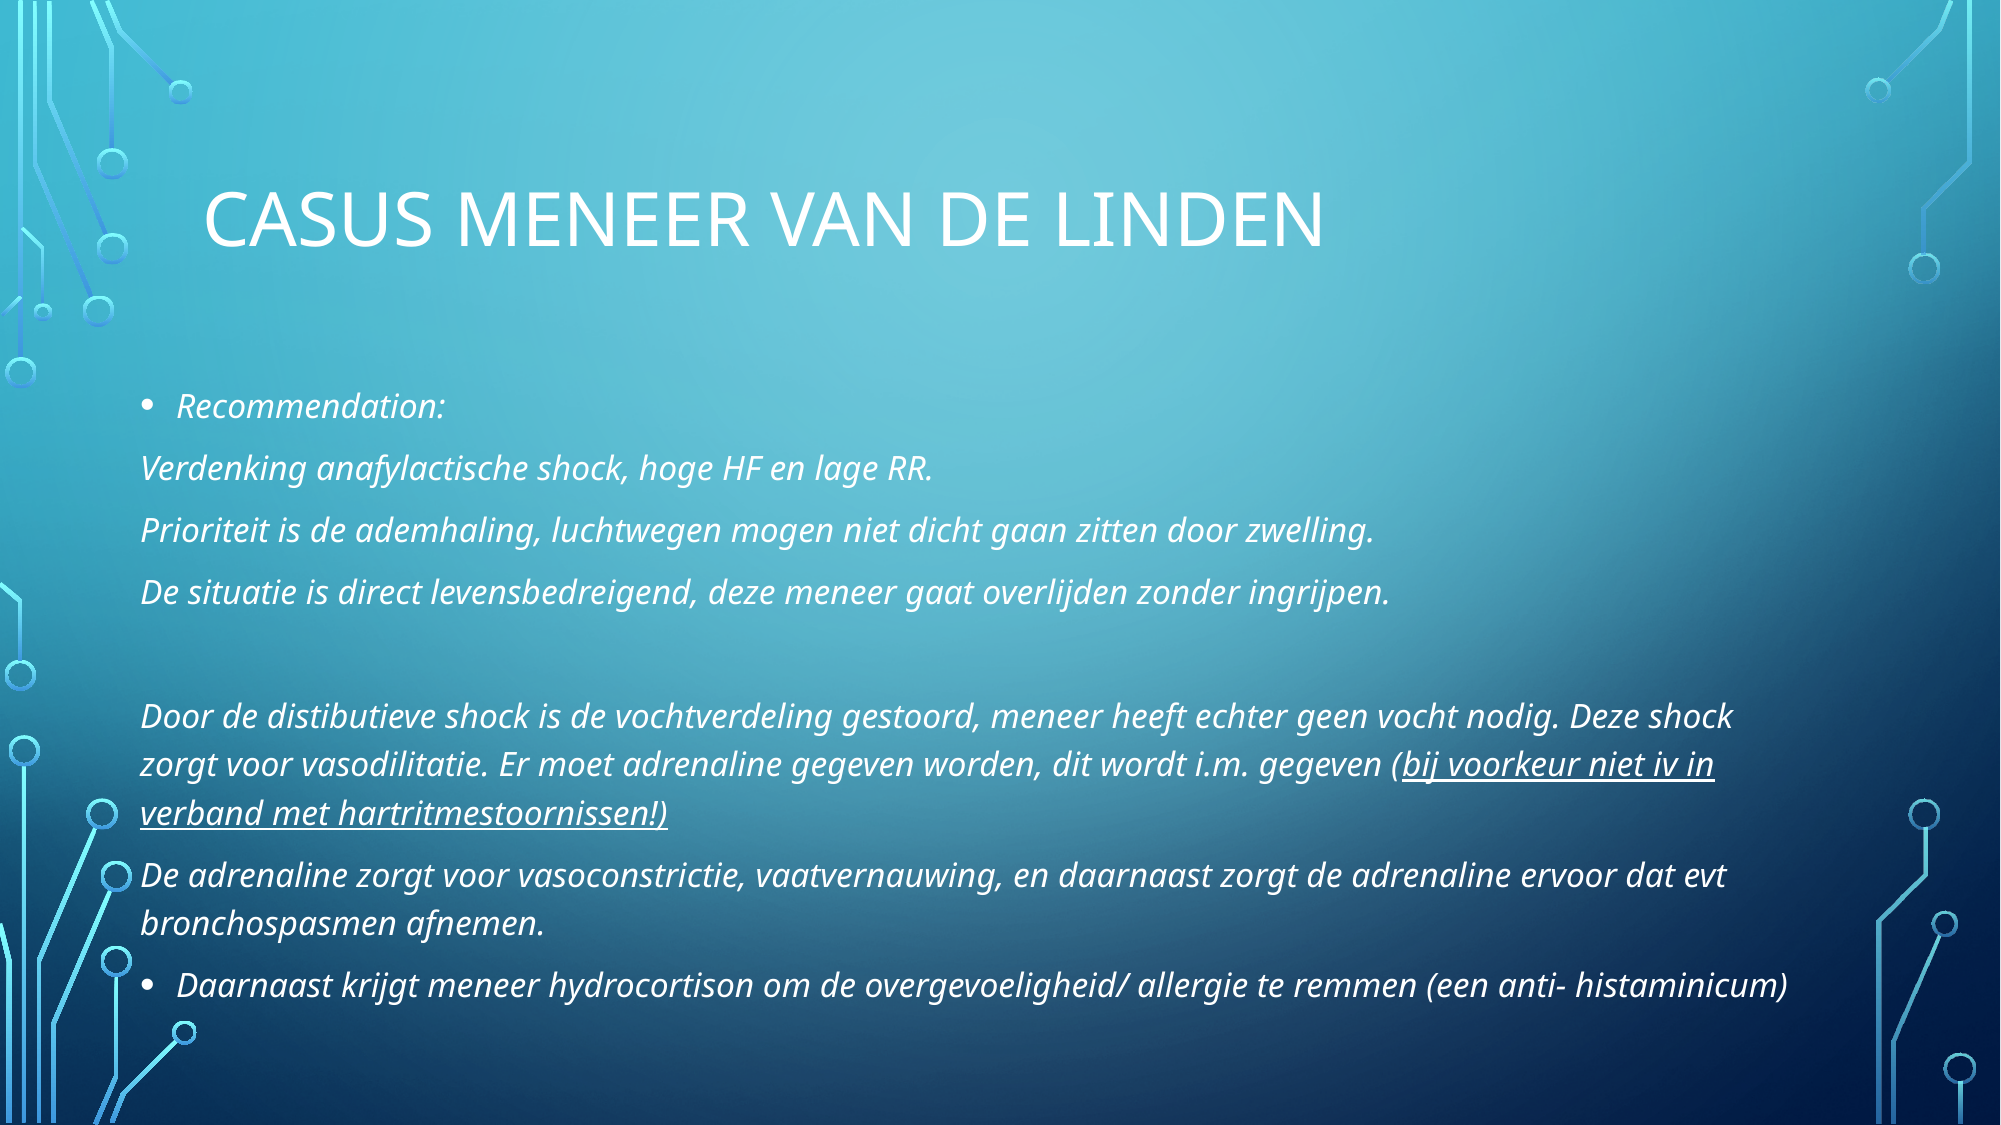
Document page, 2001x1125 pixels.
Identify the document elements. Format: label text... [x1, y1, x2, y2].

title Casus meneer van de Linden [187, 101, 1813, 344]
list Recommendation: Verdenking anafylactische shock, hoge HF en lage RR. Prioriteit is de ademhaling, luchtwegen mogen niet dicht gaan zitten door zwelling. De situatie is direct levensbedreigend, deze meneer gaat overlijden zonder ingrijpen. Door de distibutieve shock is de vochtverdeling gestoord, meneer heeft echter geen vocht nodig. Deze shock zorgt voor vasodilitatie. Er moet adrenaline gegeven worden, dit wordt i.m. gegeven (bij voorkeur niet iv in verband met hartritmestoornissen!) De adrenaline zorgt voor vasoconstrictie, vaatvernauwing, en daarnaast zorgt de adrenaline ervoor dat evt bronchospasmen afnemen. Daarnaast krijgt meneer hydrocortison om de overgevoeligheid/ allergie te remmen (een anti- histaminicum) [125, 369, 1813, 1055]
